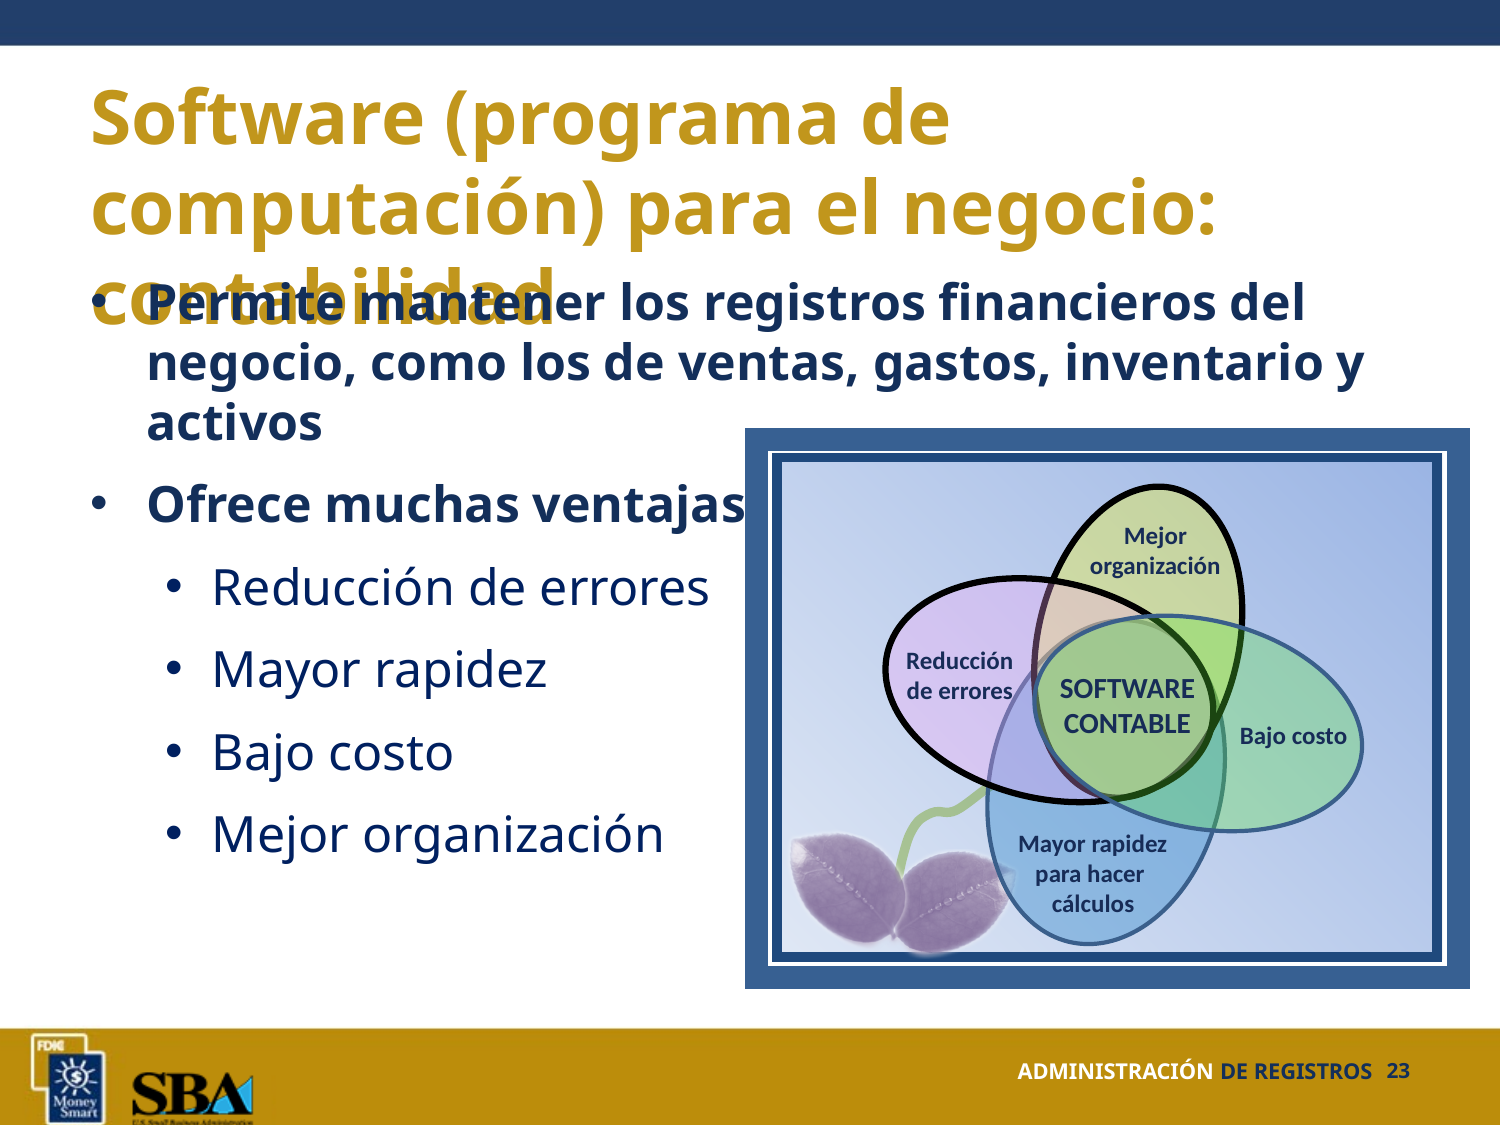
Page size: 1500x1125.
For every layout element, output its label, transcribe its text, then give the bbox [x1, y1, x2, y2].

title Software (programa de computación) para el negocio: contabilidad [74, 62, 1459, 169]
list Permite mantener los registros financieros del negocio, como los de ventas, gastos, inventario y activos Ofrece muchas ventajas Reducción de errores Mayor rapidez Bajo costo Mejor organización [74, 262, 1426, 1044]
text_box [756, 438, 1459, 978]
picture [0, 0, 1500, 1125]
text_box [775, 484, 1376, 960]
